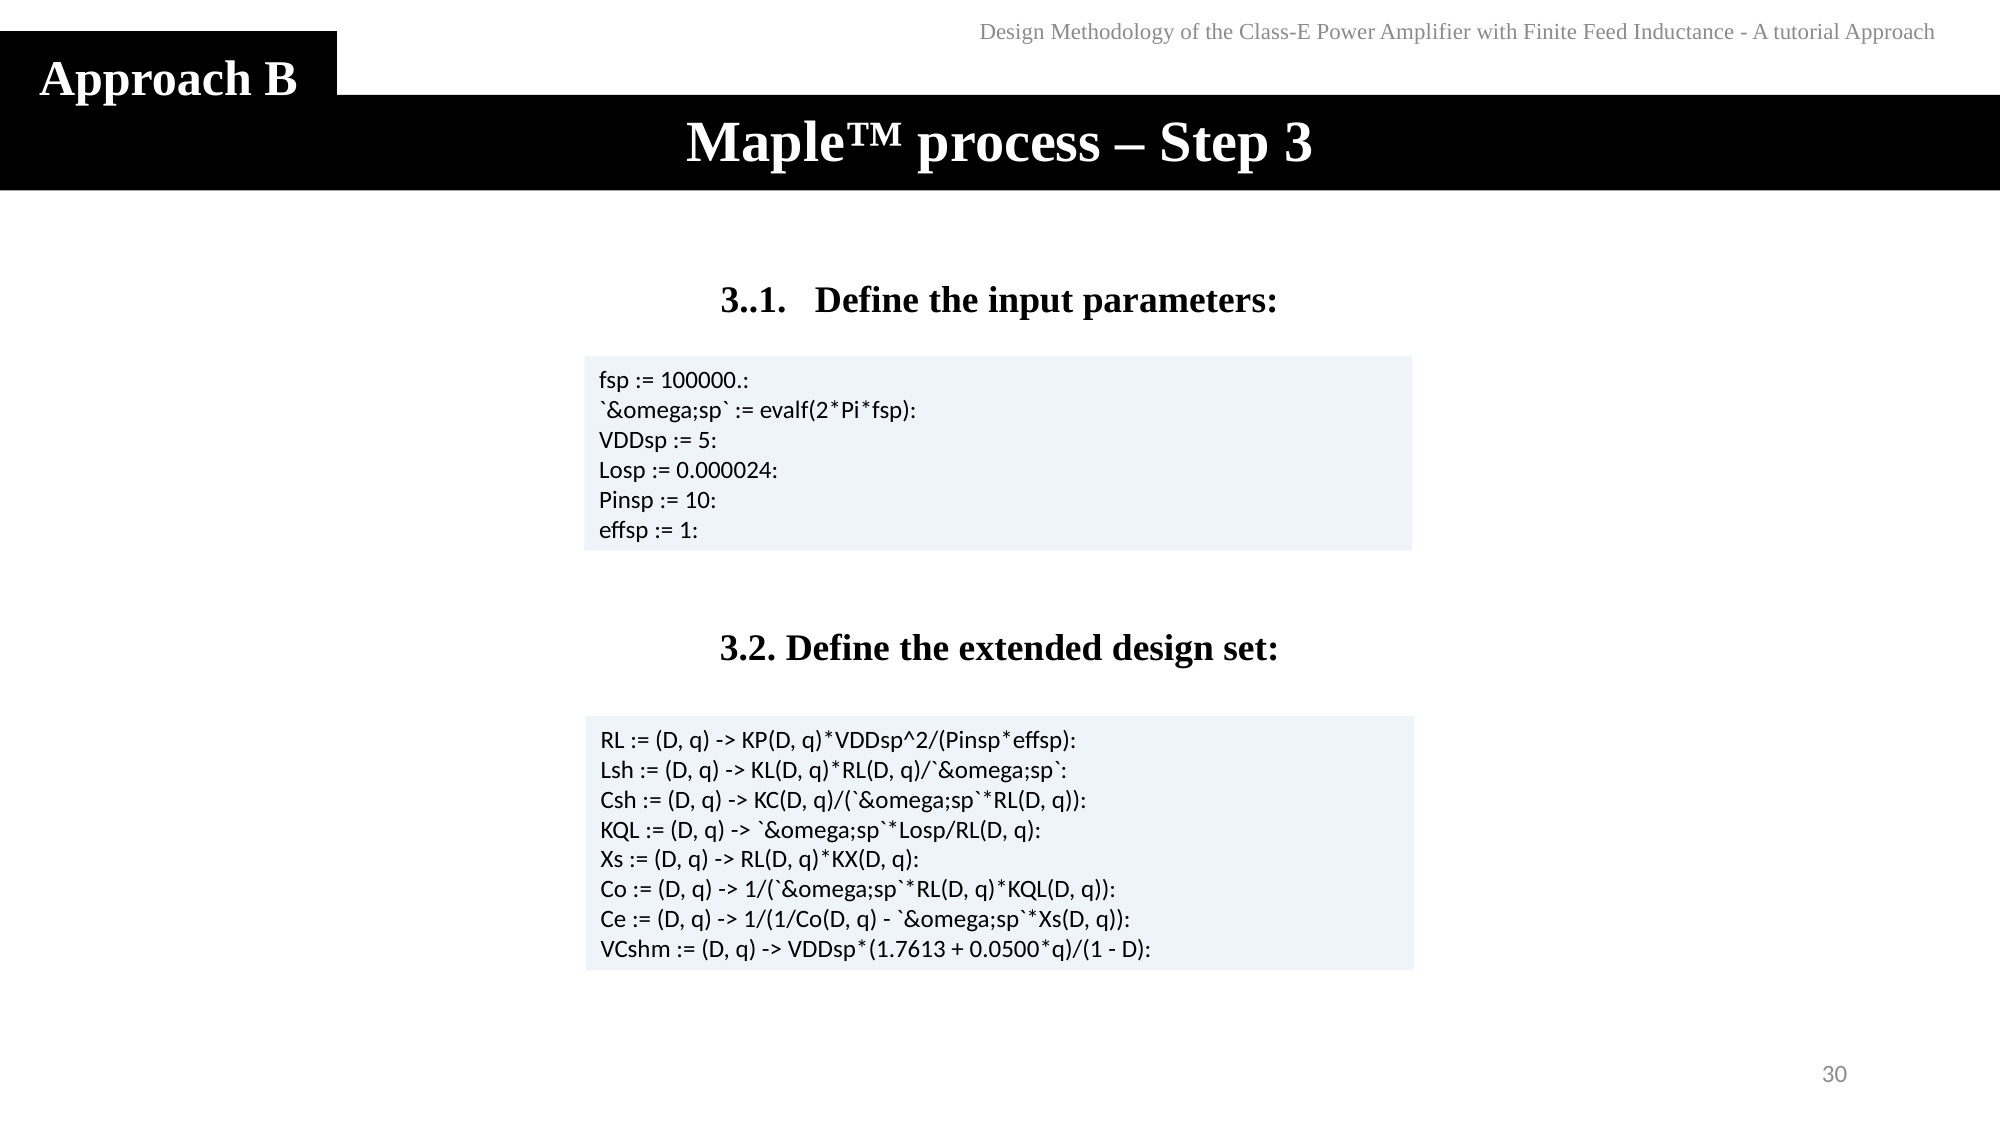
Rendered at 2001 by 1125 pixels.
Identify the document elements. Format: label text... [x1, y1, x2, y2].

footer Design Methodology of the Class-E Power Amplifier with Finite Feed Inductance - A tutorial Approach [916, 0, 2000, 61]
text_box 3.2. Define the extended design set: [253, 615, 1746, 676]
text_box fsp := 100000.: `&omega;sp` := evalf(2*Pi*fsp): VDDsp := 5: Losp := 0.000024: Pinsp := 10: effsp := 1: [584, 356, 1413, 551]
text_box 3..1. Define the input parameters: [253, 267, 1746, 328]
text_box Approach B [0, 31, 337, 127]
title Maple™ process – Step 3 [0, 94, 2000, 191]
slide_number 30 [1412, 1042, 1863, 1103]
text_box RL := (D, q) -> KP(D, q)*VDDsp^2/(Pinsp*effsp): Lsh := (D, q) -> KL(D, q)*RL(D, q)/`&omega;sp`: Csh := (D, q) -> KC(D, q)/(`&omega;sp`*RL(D, q)): KQL := (D, q) -> `&omega;sp`*Losp/RL(D, q): Xs := (D, q) -> RL(D, q)*KX(D, q): Co := (D, q) -> 1/(`&omega;sp`*RL(D, q)*KQL(D, q)): Ce := (D, q) -> 1/(1/Co(D, q) - `&omega;sp`*Xs(D, q)): VCshm := (D, q) -> VDDsp*(1.7613 + 0.0500*q)/(1 - D): [585, 715, 1415, 971]
